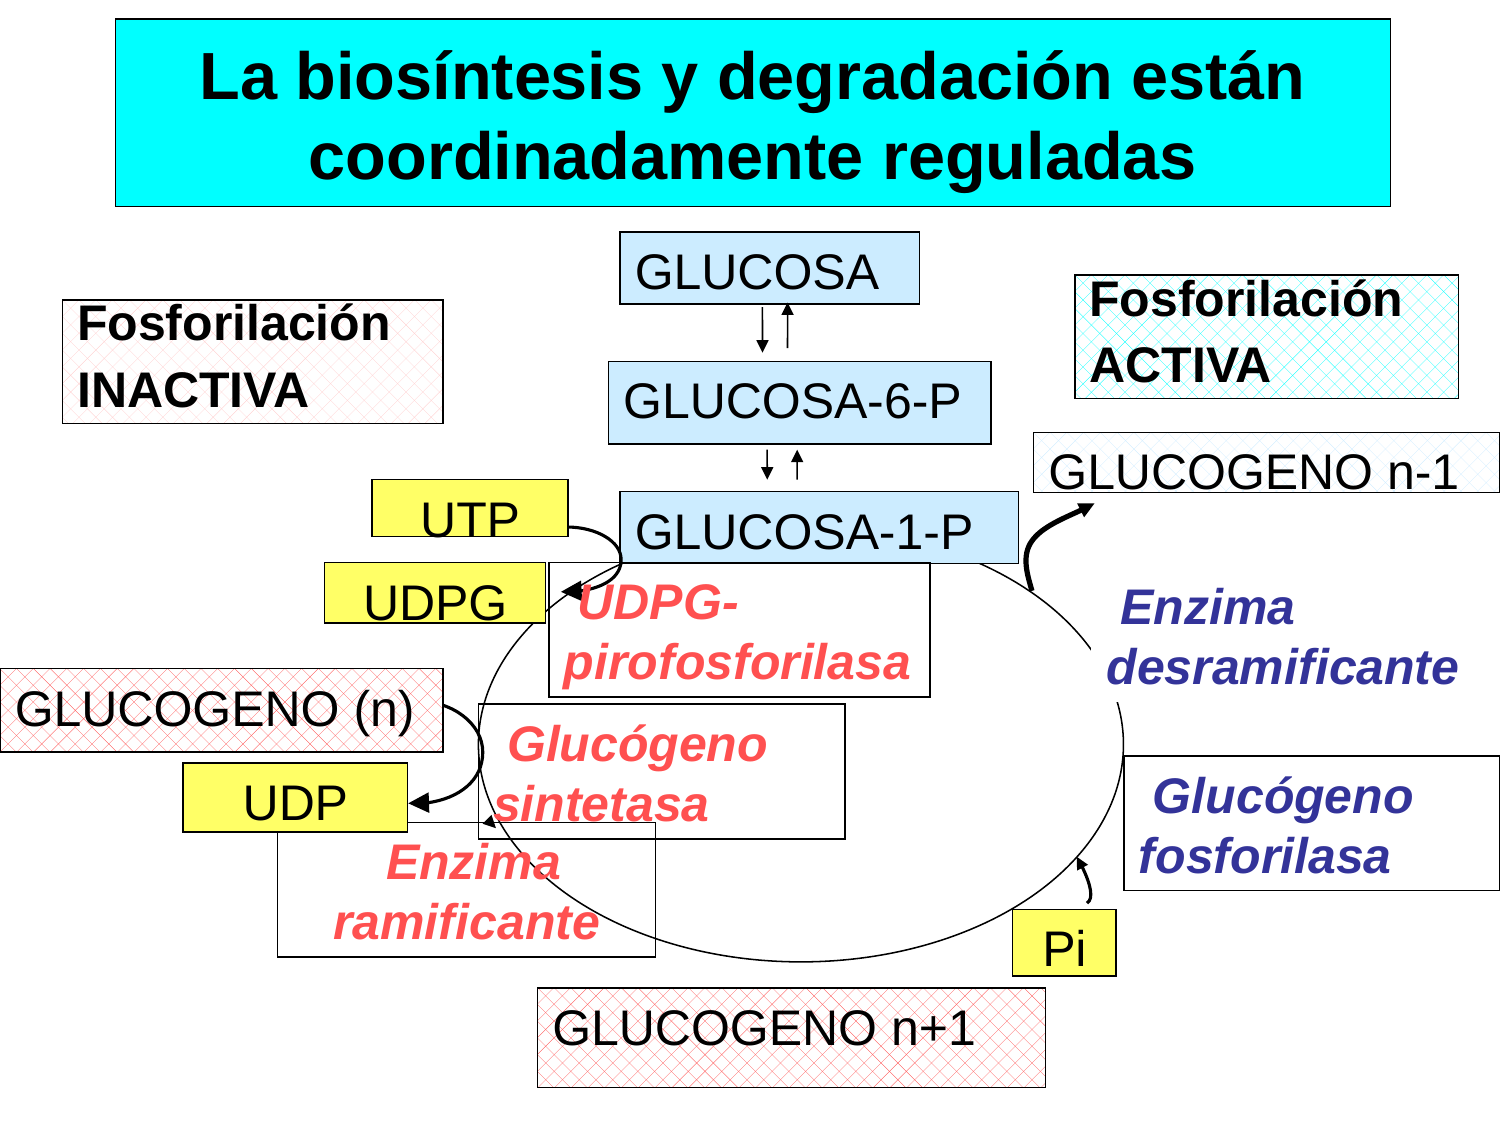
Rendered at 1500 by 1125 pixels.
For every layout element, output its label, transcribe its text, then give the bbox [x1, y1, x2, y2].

text_box [484, 564, 1124, 962]
text_box GLUCOSA-6-P [608, 361, 992, 445]
text_box [1063, 856, 1091, 904]
text_box Pi [1012, 909, 1117, 977]
text_box [756, 307, 769, 353]
text_box [408, 705, 478, 813]
text_box UDPG-pirofosforilasa [549, 562, 930, 698]
text_box GLUCOGENO n+1 [537, 987, 1046, 1088]
text_box UDP [183, 763, 408, 832]
text_box Glucógeno fosforilasa [1124, 755, 1500, 891]
text_box Glucógeno sintetasa [478, 704, 846, 839]
text_box [566, 526, 622, 562]
text_box GLUCOGENO (n) [0, 668, 443, 753]
text_box [790, 449, 804, 480]
text_box [781, 302, 794, 349]
title La biosíntesis y degradación están coordinadamente reguladas [115, 18, 1391, 207]
text_box UTP [372, 479, 568, 537]
text_box GLUCOGENO n-1 [1033, 432, 1500, 493]
text_box [761, 449, 774, 480]
text_box GLUCOSA [620, 231, 920, 304]
text_box Fosforilación INACTIVA [62, 299, 443, 424]
text_box GLUCOSA-1-P [620, 491, 1019, 564]
text_box Fosforilación ACTIVA [1074, 275, 1459, 399]
text_box [1025, 503, 1095, 591]
text_box Enzima ramificante [277, 822, 656, 958]
text_box Enzima desramificante [1091, 566, 1500, 702]
text_box UDPG [324, 562, 546, 624]
